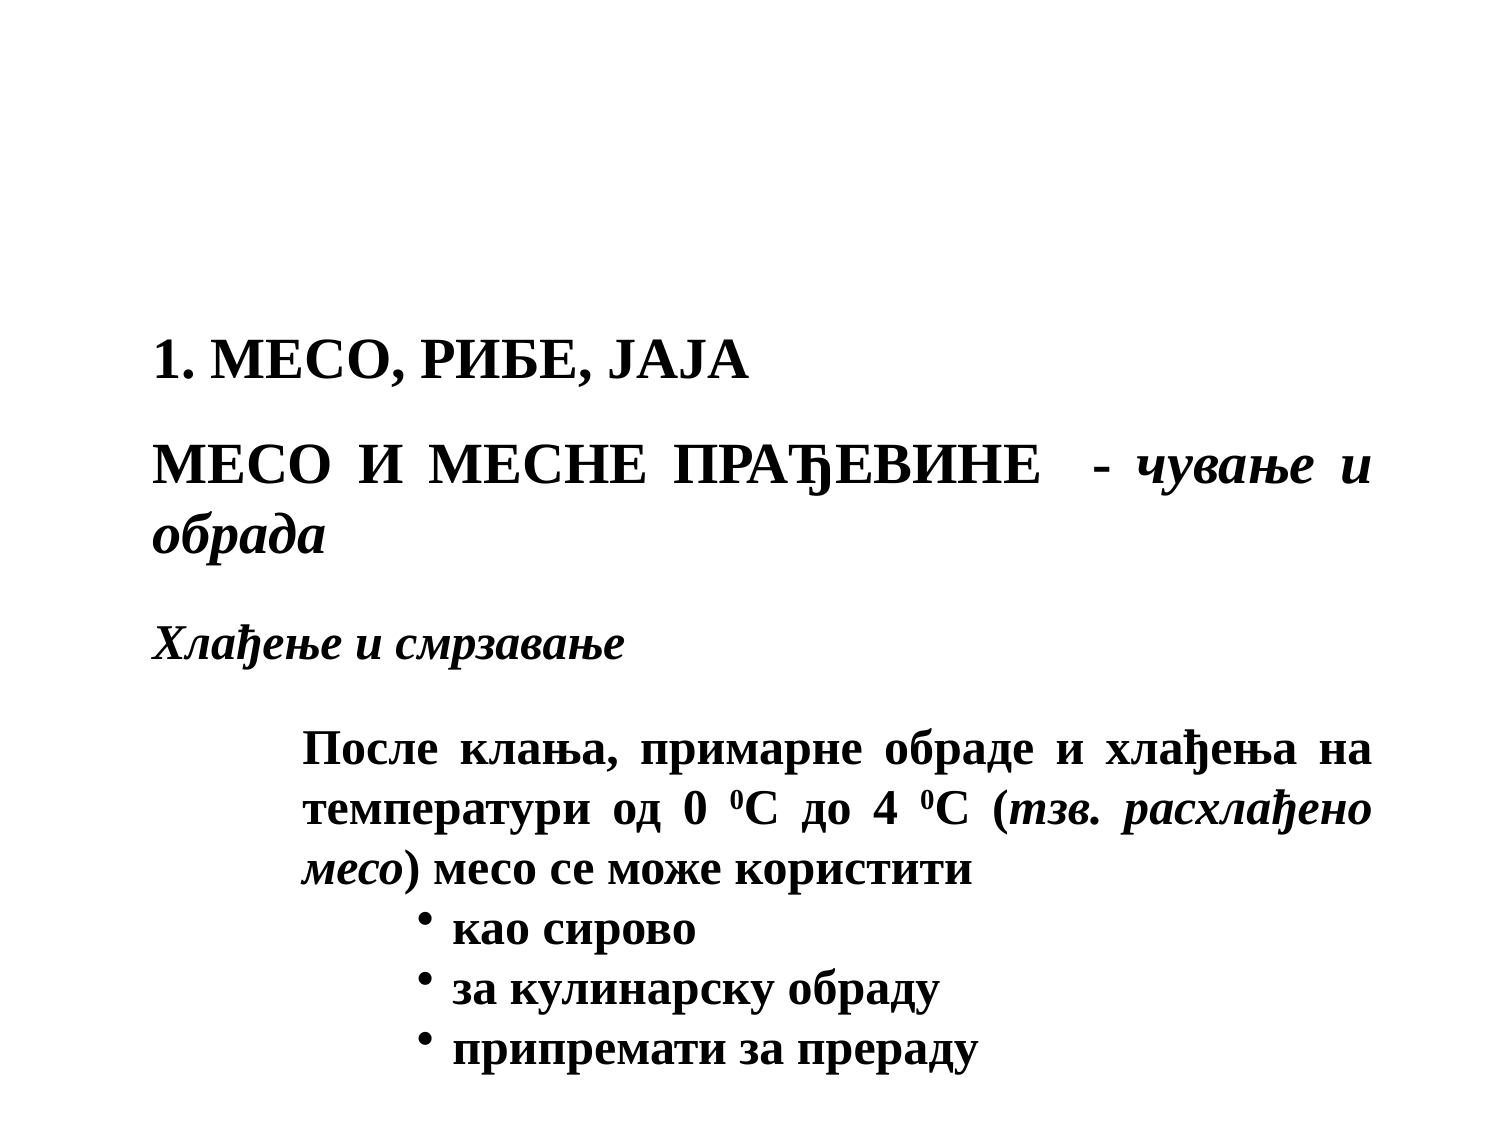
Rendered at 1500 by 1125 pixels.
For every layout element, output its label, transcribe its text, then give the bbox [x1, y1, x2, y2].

text_box 1. МЕСО, РИБЕ, ЈАЈА МЕСО И МЕСНЕ ПРАЂЕВИНЕ - чување и обрада Хлађење и смрзавање После клања, примарне обраде и хлађења на температури од 0 0С до 4 0С (тзв. расхлађено месо) месо се може користити као сирово за кулинарску обраду припремати за прераду [137, 312, 1388, 1083]
